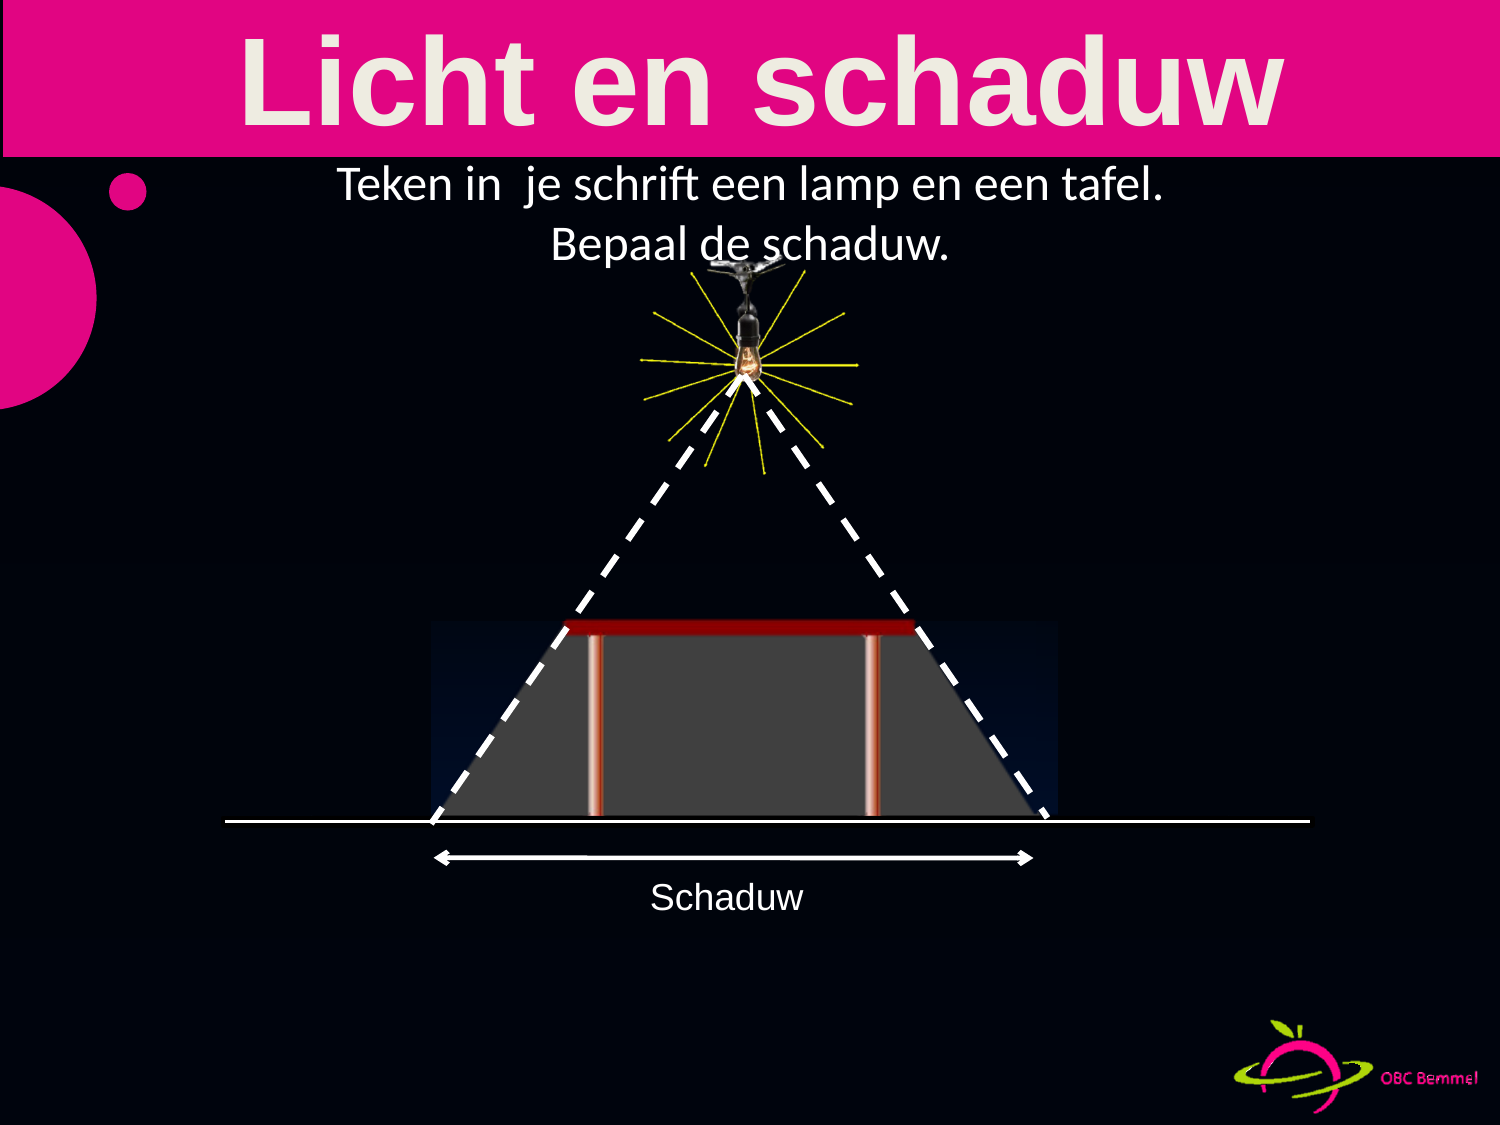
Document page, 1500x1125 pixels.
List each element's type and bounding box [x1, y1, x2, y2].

text_box [0, 0, 1500, 1123]
